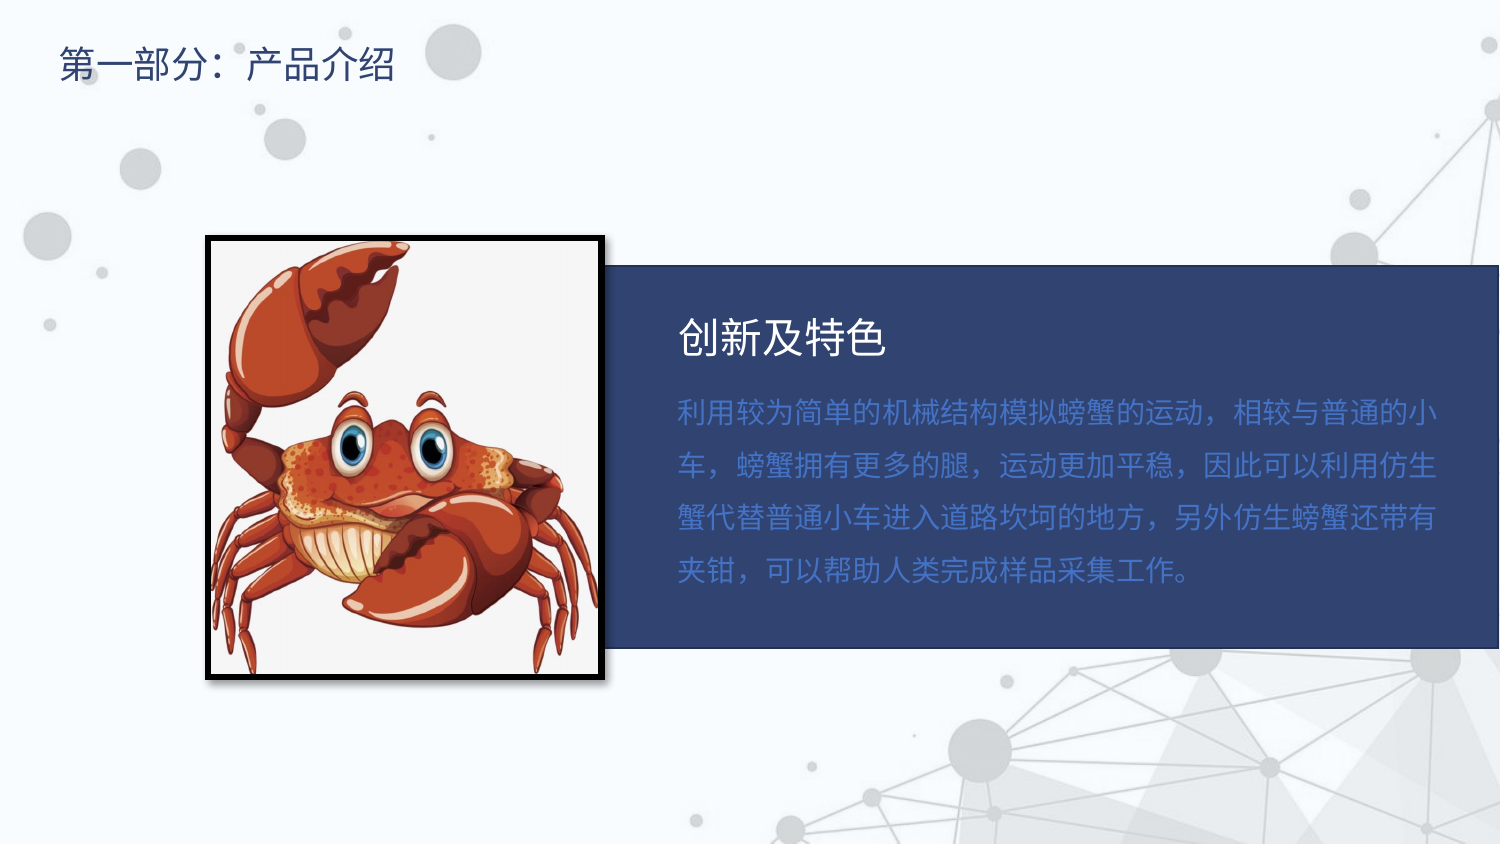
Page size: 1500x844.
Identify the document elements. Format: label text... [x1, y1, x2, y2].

text_box 第一部分：产品介绍 [43, 33, 412, 139]
text_box 利用较为简单的机械结构模拟螃蟹的运动，相较与普通的小车，螃蟹拥有更多的腿，运动更加平稳，因此可以利用仿生蟹代替普通小车进入道路坎坷的地方，另外仿生螃蟹还带有夹钳，可以帮助人类完成样品采集工作。 [662, 369, 1466, 595]
text_box 创新及特色 [663, 304, 903, 369]
picture [210, 240, 599, 674]
text_box [614, 265, 1499, 649]
